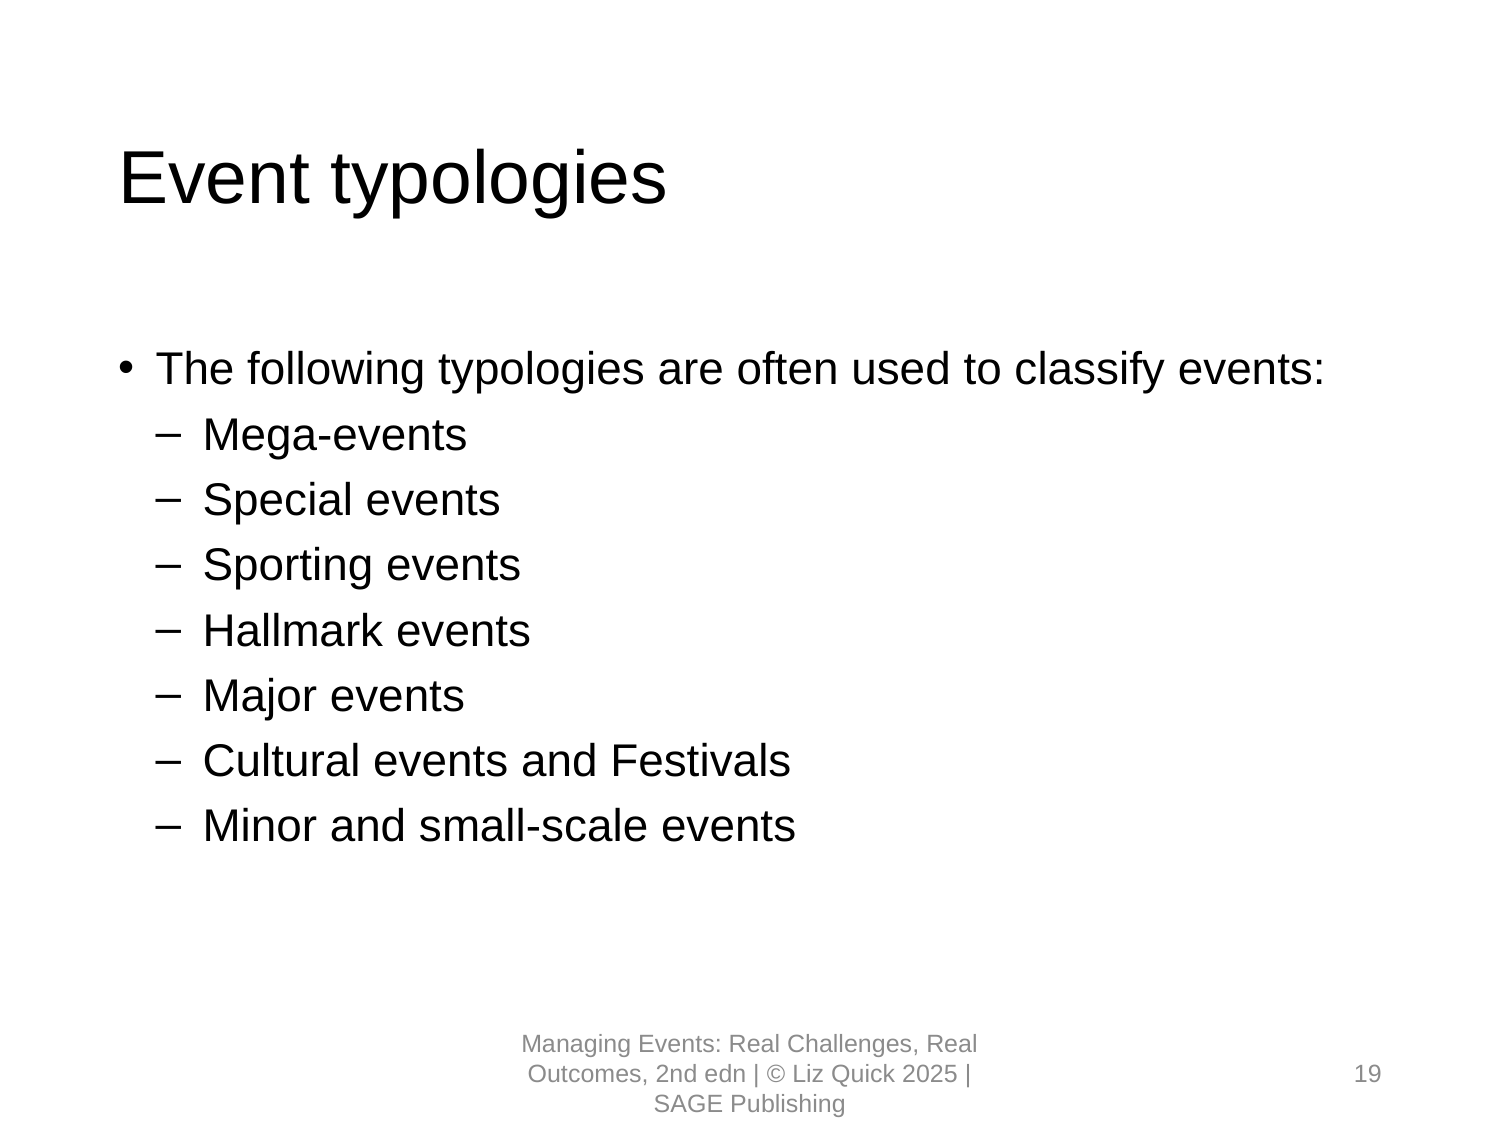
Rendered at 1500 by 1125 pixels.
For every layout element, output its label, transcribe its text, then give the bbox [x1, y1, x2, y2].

slide_number 19 [1059, 1042, 1397, 1103]
footer Managing Events: Real Challenges, Real Outcomes, 2nd edn | © Liz Quick 2025 | SAGE Publishing [496, 1042, 1004, 1103]
title Event typologies [103, 70, 1397, 288]
list The following typologies are often used to classify events: Mega-events Special events Sporting events Hallmark events Major events Cultural events and Festivals Minor and small-scale events [103, 331, 1397, 1013]
